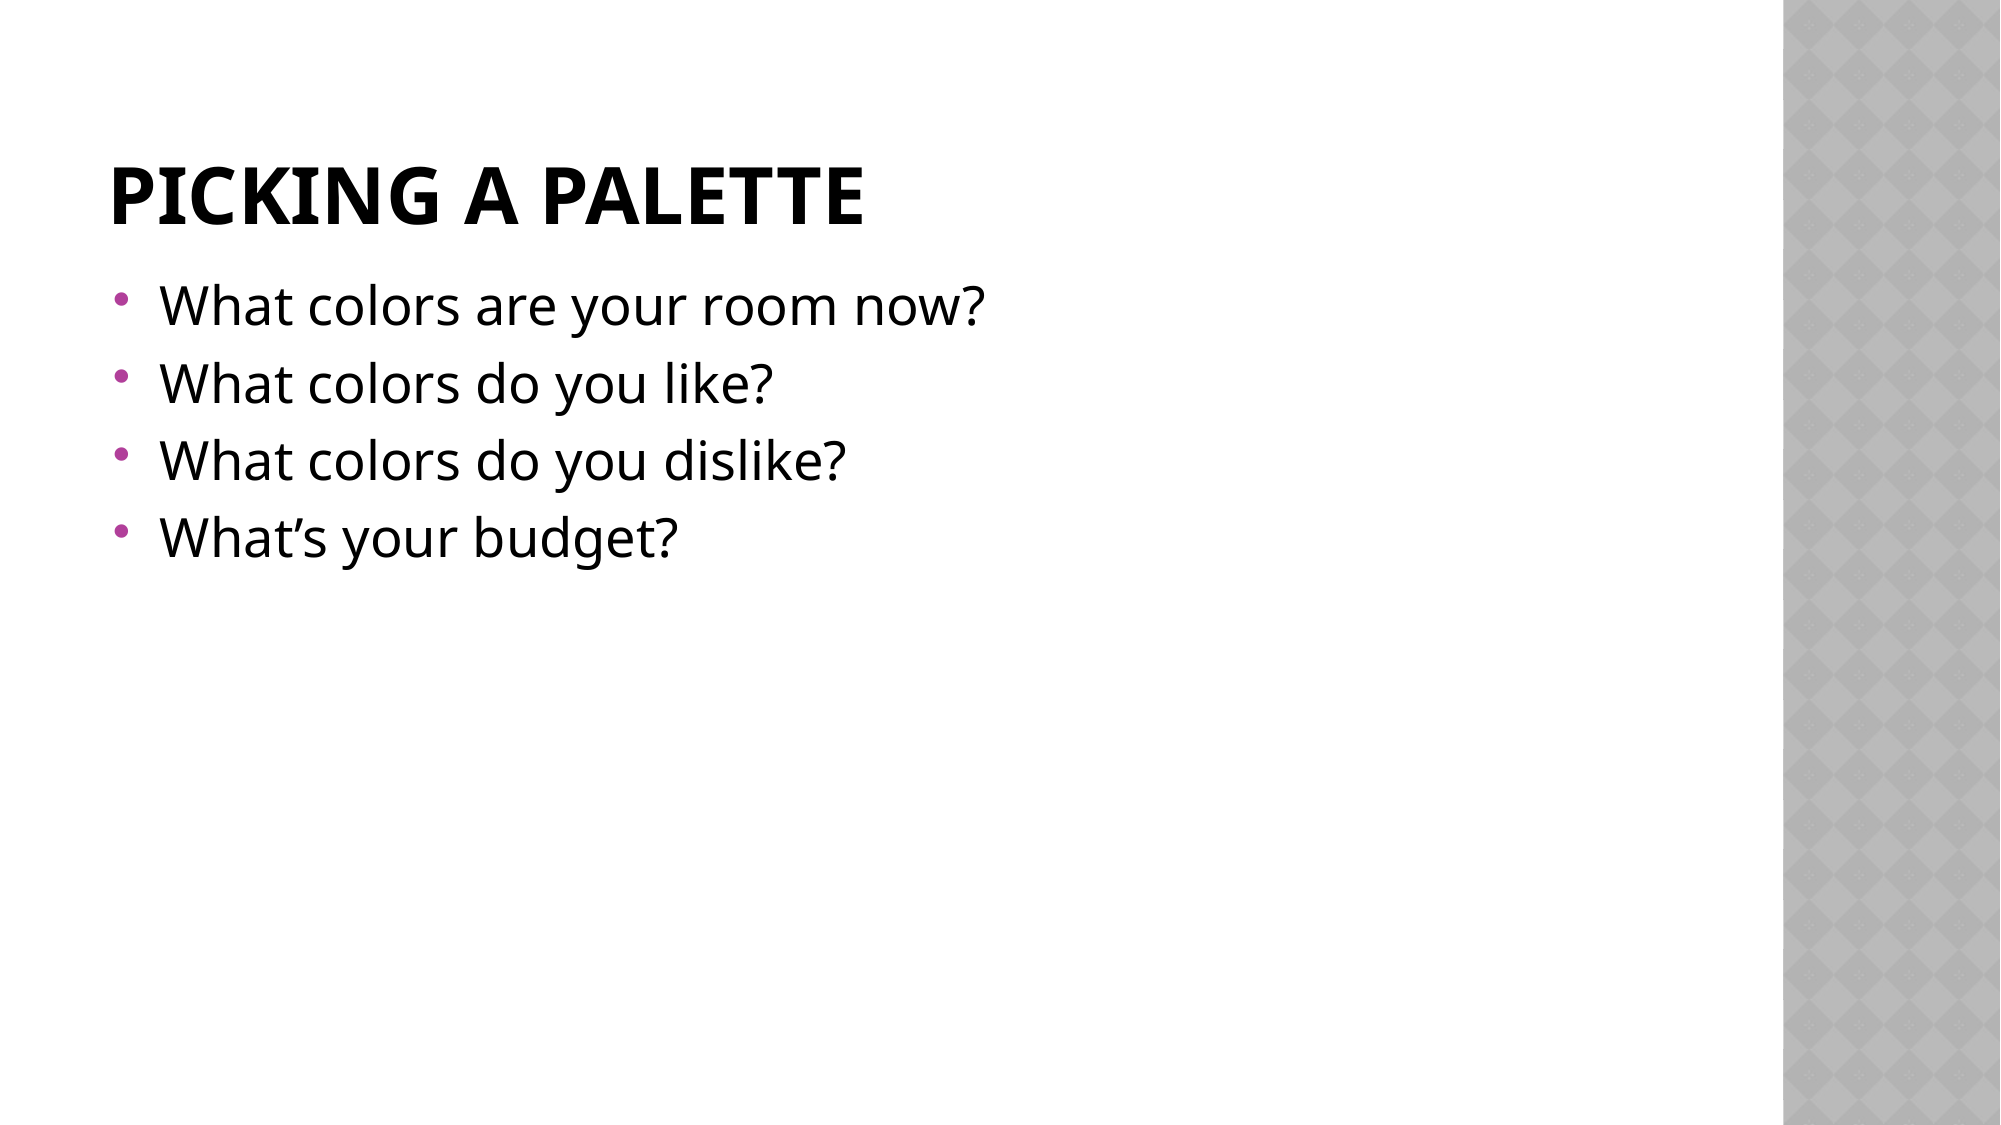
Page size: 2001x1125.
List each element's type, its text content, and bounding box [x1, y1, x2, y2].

list What colors are your room now? What colors do you like? What colors do you dislike? What’s your budget? [99, 264, 1684, 1059]
title Picking a Palette [99, 52, 1684, 240]
